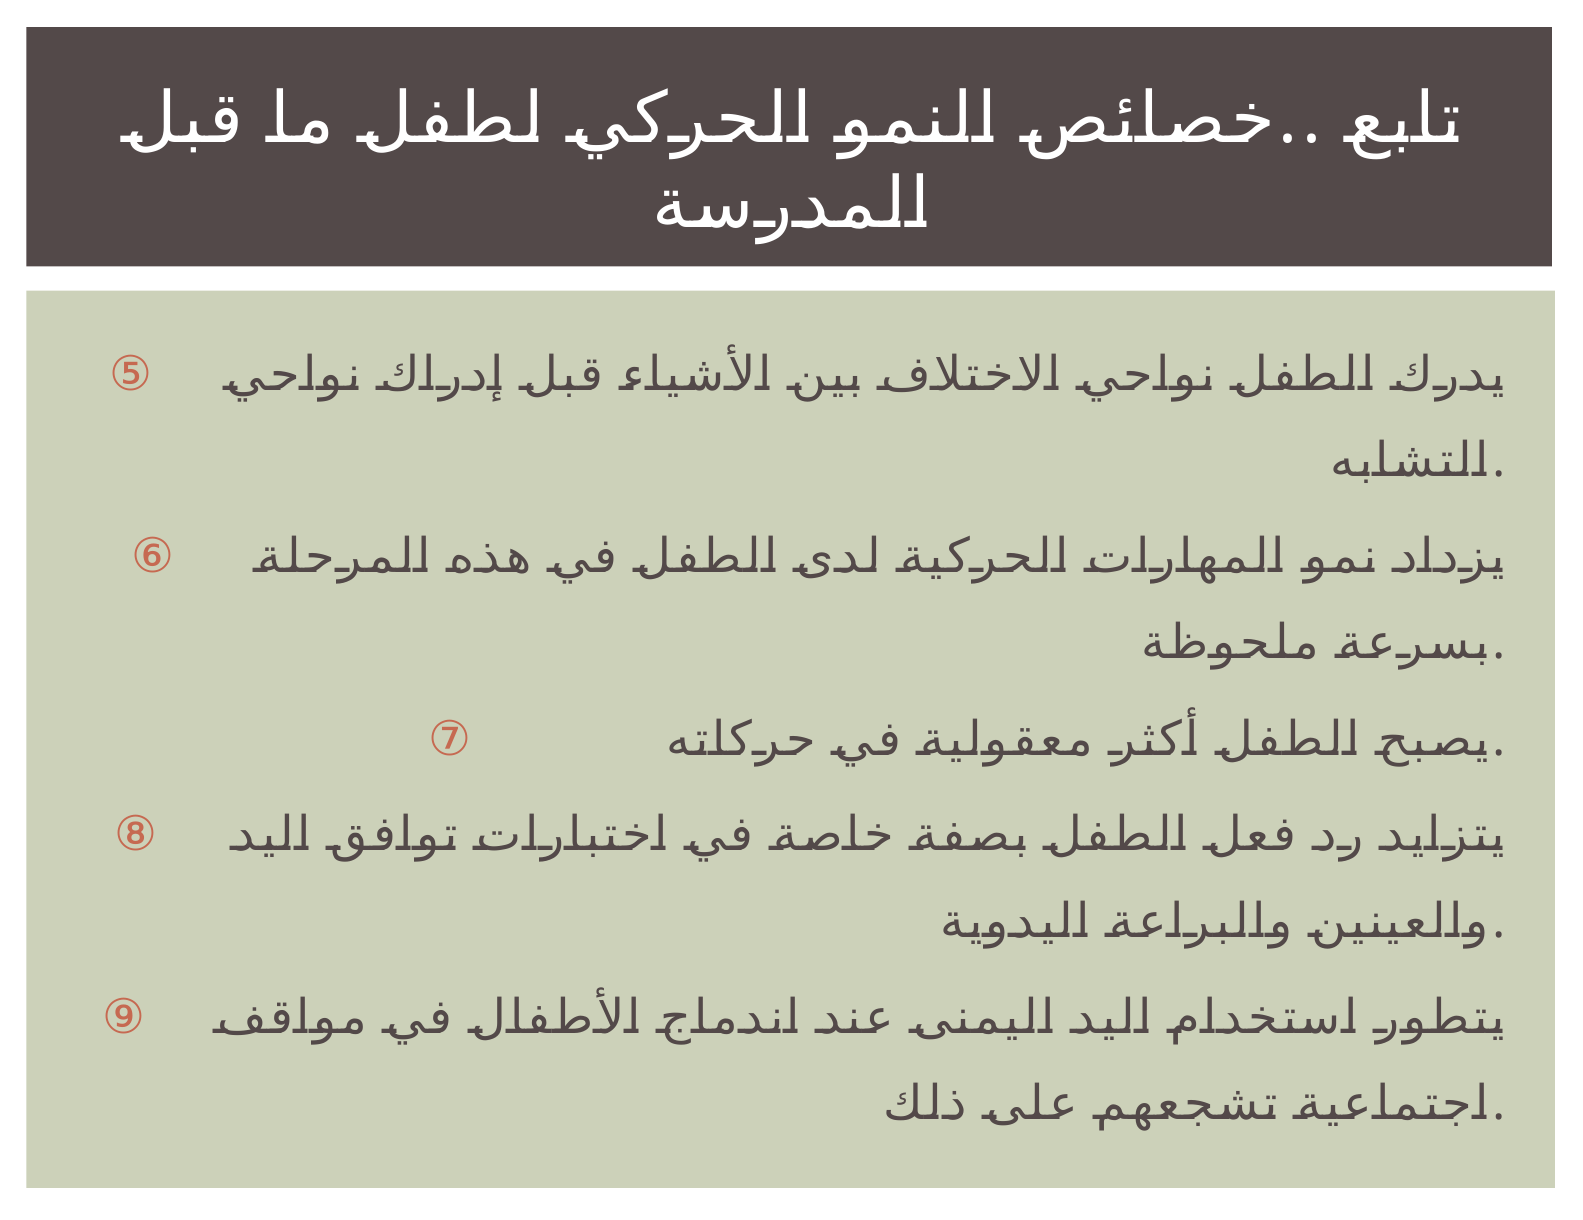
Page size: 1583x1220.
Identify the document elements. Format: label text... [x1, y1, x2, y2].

list يدرك الطفل نواحي الاختلاف بين الأشياء قبل إدراك نواحي التشابه. يزداد نمو المهارات الحركية لدى الطفل في هذه المرحلة بسرعة ملحوظة. يصبح الطفل أكثر معقولية في حركاته. يتزايد رد فعل الطفل بصفة خاصة في اختبارات توافق اليد والعينين والبراعة اليدوية. يتطور استخدام اليد اليمنى عند اندماج الأطفال في مواقف اجتماعية تشجعهم على ذلك. [65, 305, 1522, 1140]
title تابع ..خصائص النمو الحركي لطفل ما قبل المدرسة [65, 63, 1517, 251]
